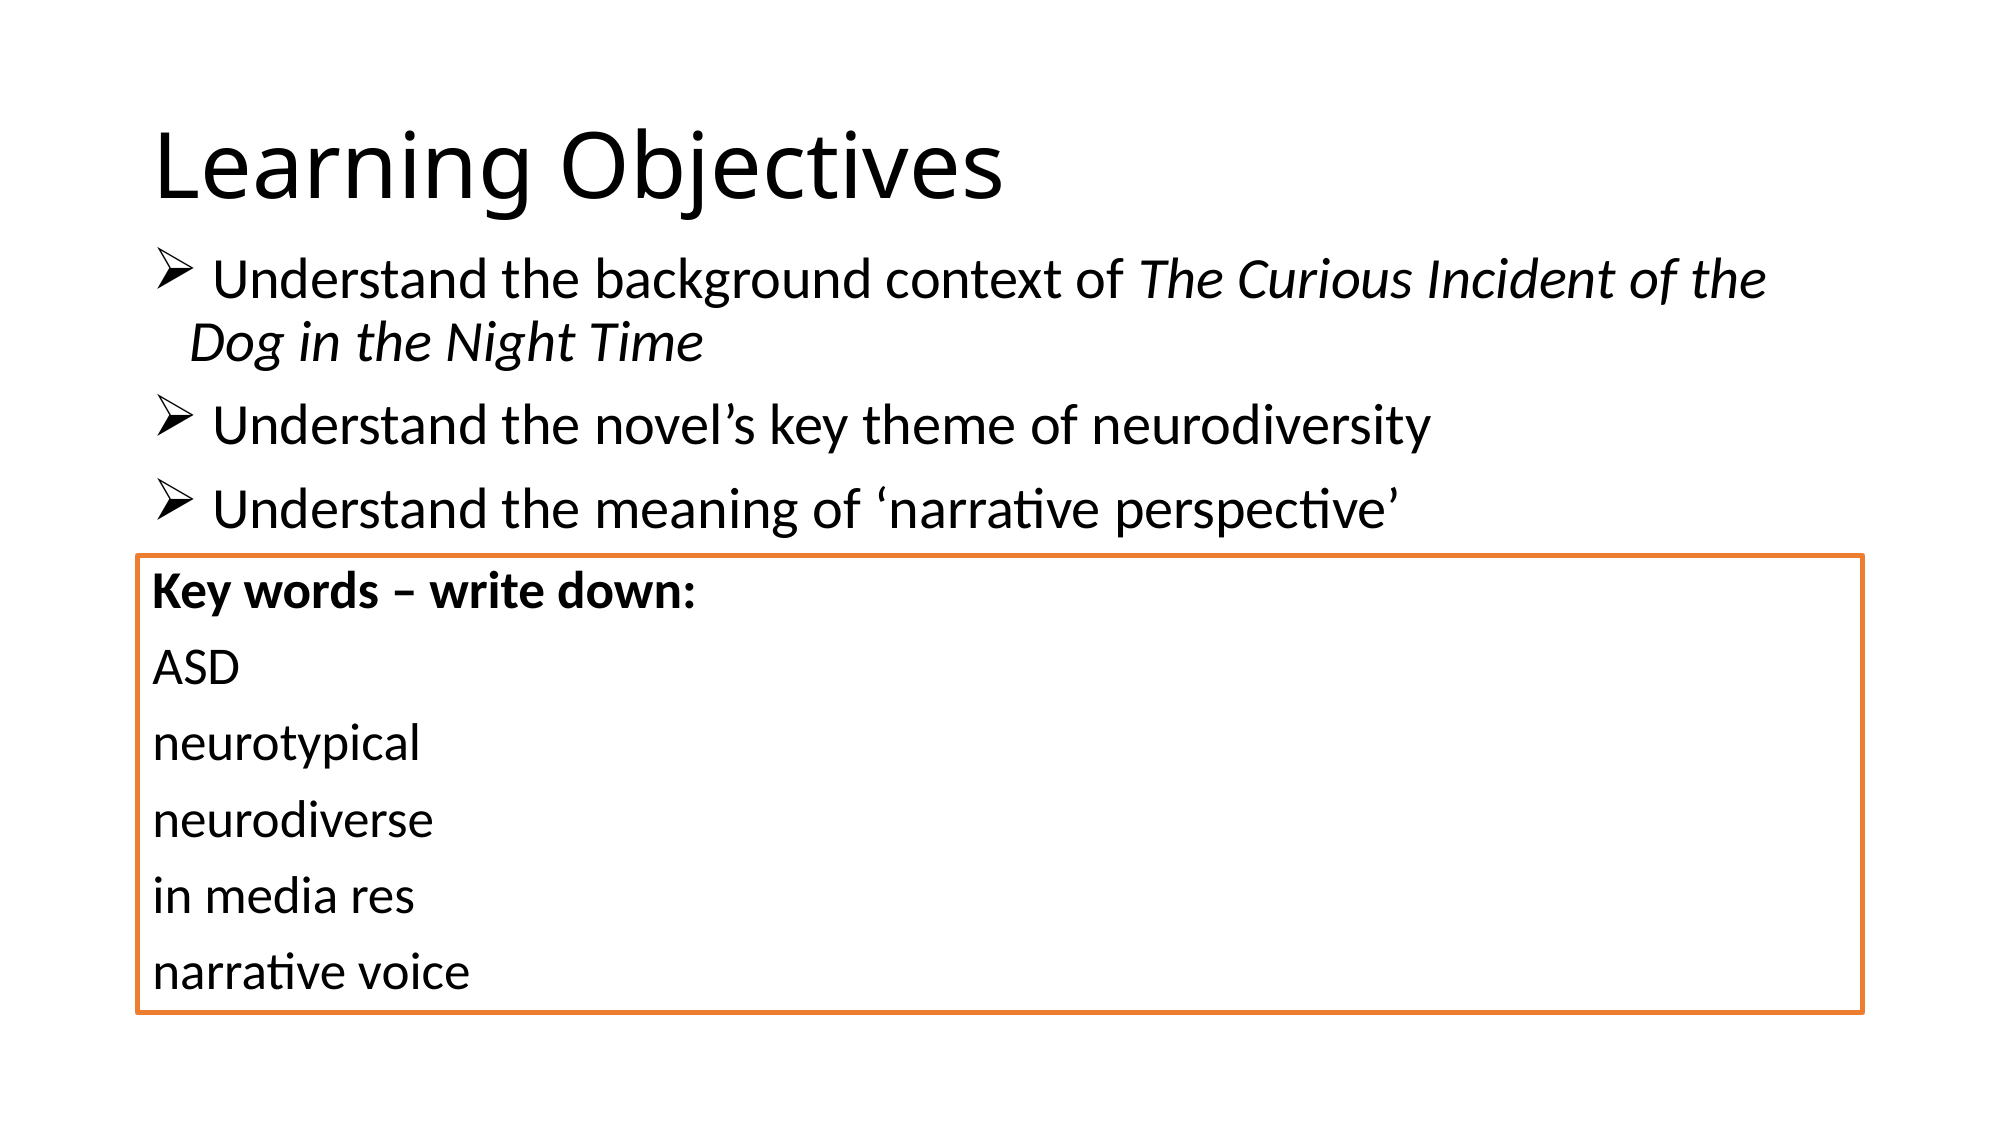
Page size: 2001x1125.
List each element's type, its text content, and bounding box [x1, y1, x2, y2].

text_box Key words – write down: ASD neurotypical neurodiverse in media res narrative voice [137, 555, 1863, 1013]
list Understand the background context of The Curious Incident of the Dog in the Night Time Understand the novel’s key theme of neurodiversity Understand the meaning of ‘narrative perspective’ [137, 240, 1863, 555]
title Learning Objectives [137, 59, 1863, 240]
